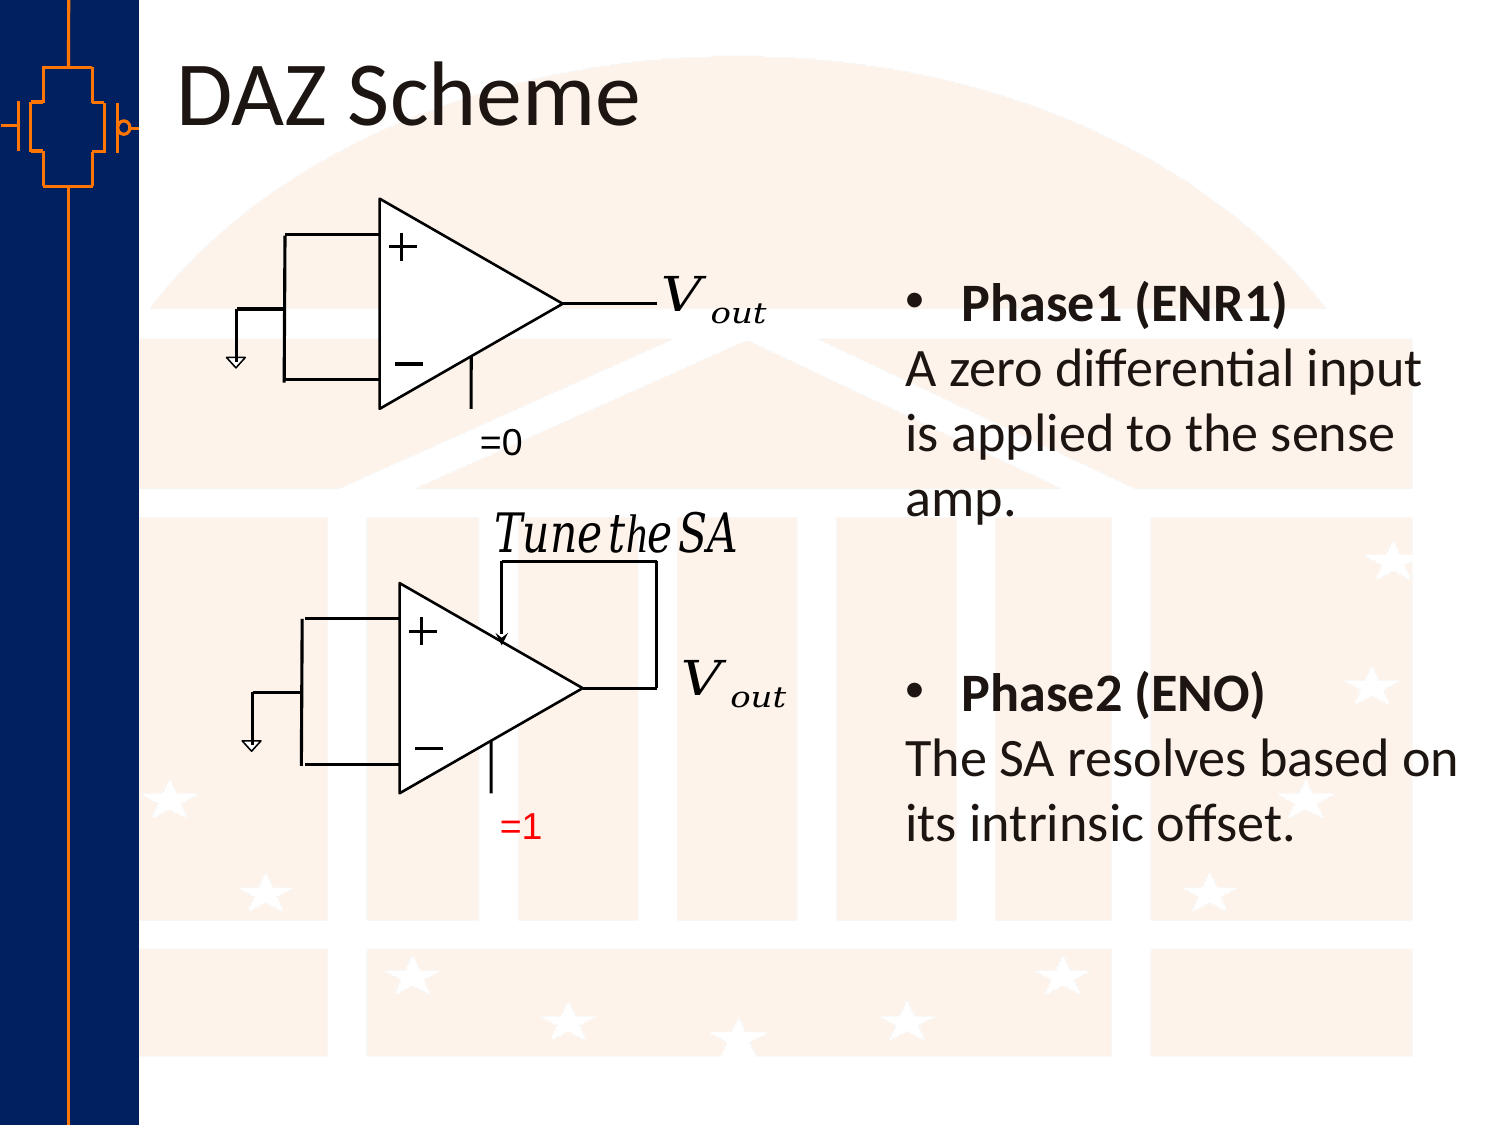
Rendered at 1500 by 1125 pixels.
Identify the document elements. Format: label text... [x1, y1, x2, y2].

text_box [408, 616, 438, 646]
text_box [398, 581, 584, 795]
text_box Phase1 (ENR1) A zero differential input is applied to the sense amp. Phase2 (ENO) The SA resolves based on its intrinsic offset. [890, 195, 1476, 1125]
text_box [231, 356, 247, 370]
text_box [378, 197, 563, 410]
text_box [245, 739, 263, 753]
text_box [388, 232, 418, 262]
text_box DAZ Scheme [161, 26, 1500, 261]
